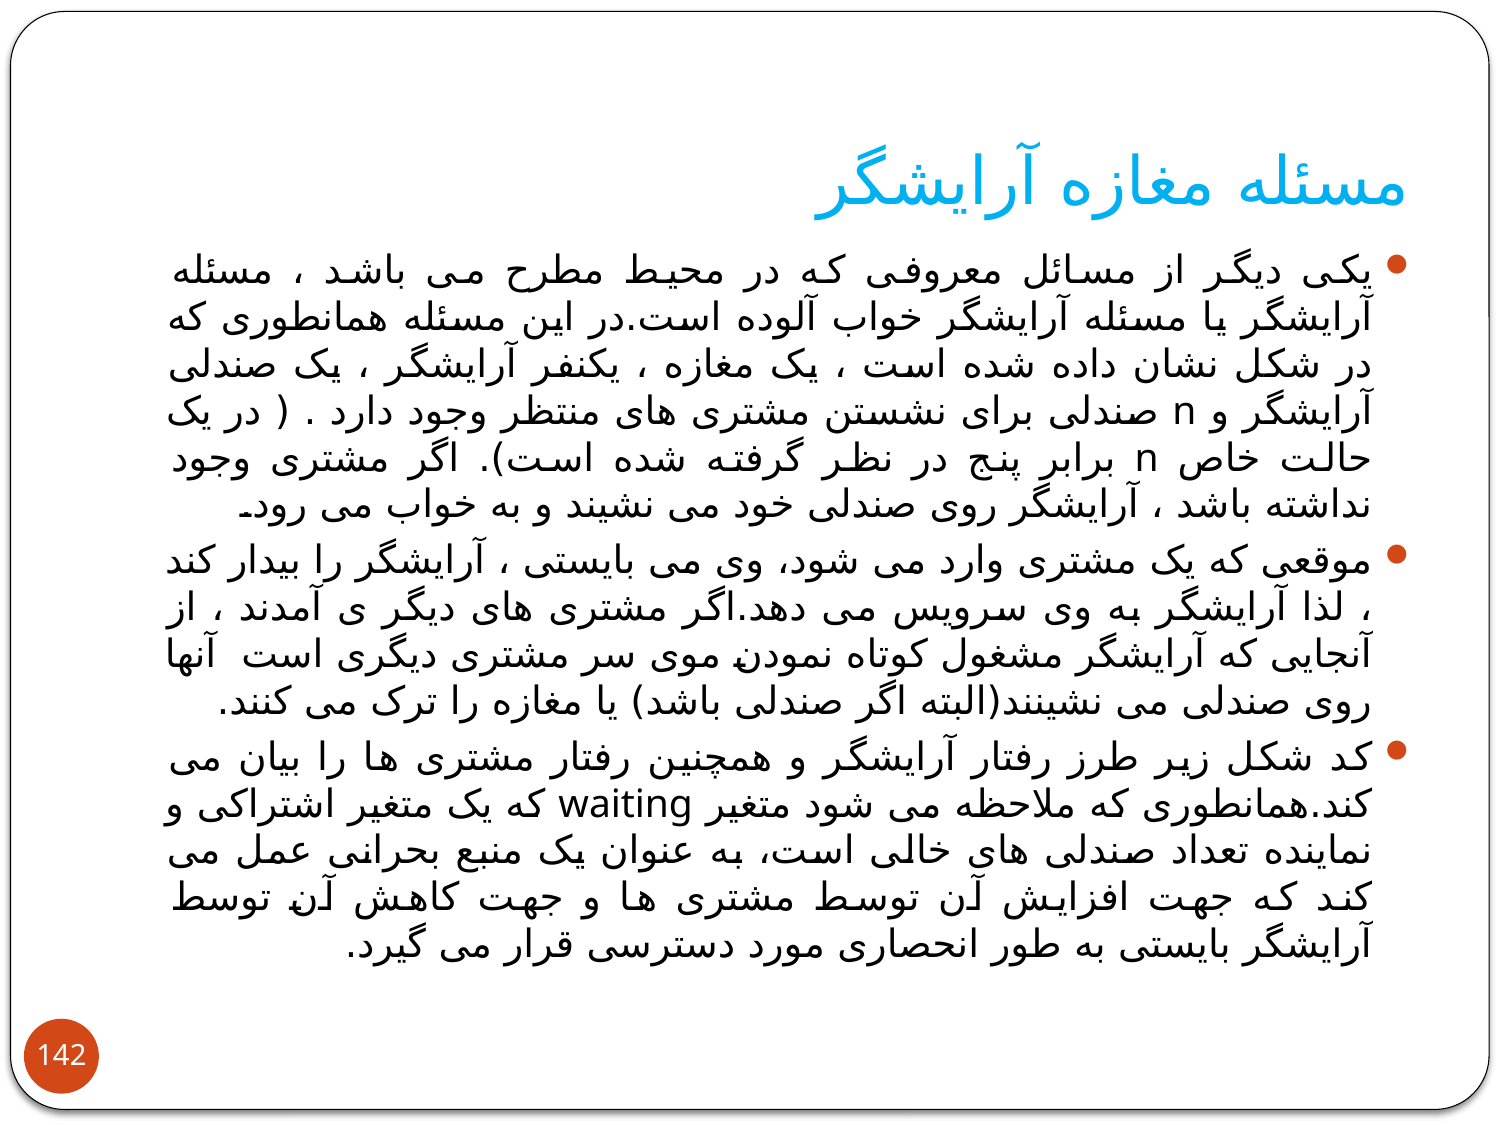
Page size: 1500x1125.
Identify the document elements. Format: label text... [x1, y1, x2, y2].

slide_number 142 [23, 1018, 99, 1094]
list یکی دیگر از مسائل معروفی که در محیط مطرح می باشد ، مسئله آرایشگر یا مسئله آرایشگر خواب آلوده است.در این مسئله همانطوری که در شکل نشان داده شده است ، یک مغازه ، یکنفر آرایشگر ، یک صندلی آرایشگر و n صندلی برای نشستن مشتری های منتظر وجود دارد . ( در یک حالت خاص n برابر پنج در نظر گرفته شده است). اگر مشتری وجود نداشته باشد ، آرایشگر روی صندلی خود می نشیند و به خواب می رود. موقعی که یک مشتری وارد می شود، وی می بایستی ، آرایشگر را بیدار کند ، لذا آرایشگر به وی سرویس می دهد.اگر مشتری های دیگر ی آمدند ، از آنجایی که آرایشگر مشغول کوتاه نمودن موی سر مشتری دیگری است آنها روی صندلی می نشینند(البته اگر صندلی باشد) یا مغازه را ترک می کنند. کد شکل زیر طرز رفتار آرایشگر و همچنین رفتار مشتری ها را بیان می کند.همانطوری که ملاحظه می شود متغیر waiting که یک متغیر اشتراکی و نماینده تعداد صندلی های خالی است، به عنوان یک منبع بحرانی عمل می کند که جهت افزایش آن توسط مشتری ها و جهت کاهش آن توسط آرایشگر بایستی به طور انحصاری مورد دسترسی قرار می گیرد. [150, 237, 1425, 1025]
title مسئله مغازه آرایشگر [150, 45, 1425, 233]
